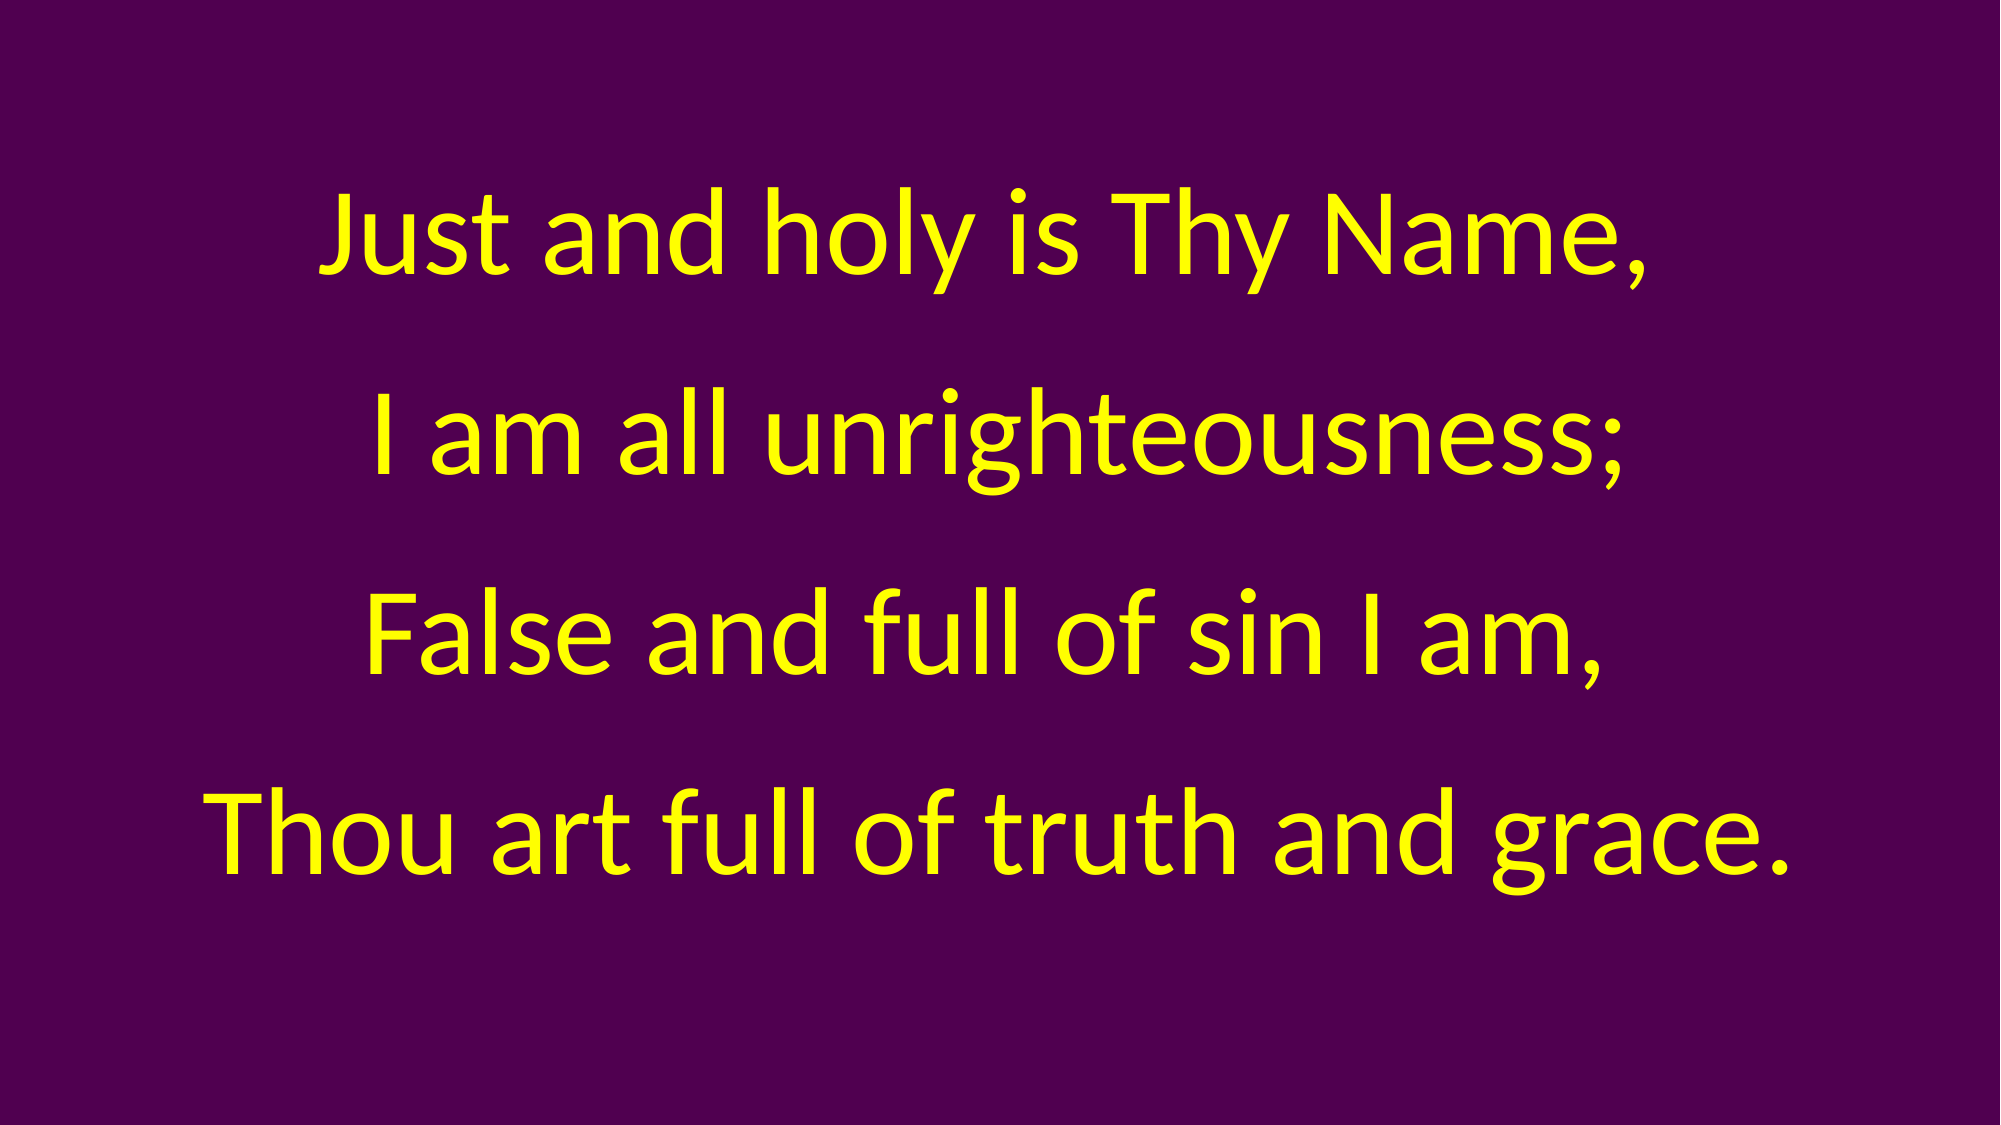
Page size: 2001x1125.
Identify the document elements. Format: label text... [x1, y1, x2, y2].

text_box Just and holy is Thy Name, I am all unrighteousness; False and full of sin I am, Thou art full of truth and grace. [0, 141, 2000, 907]
